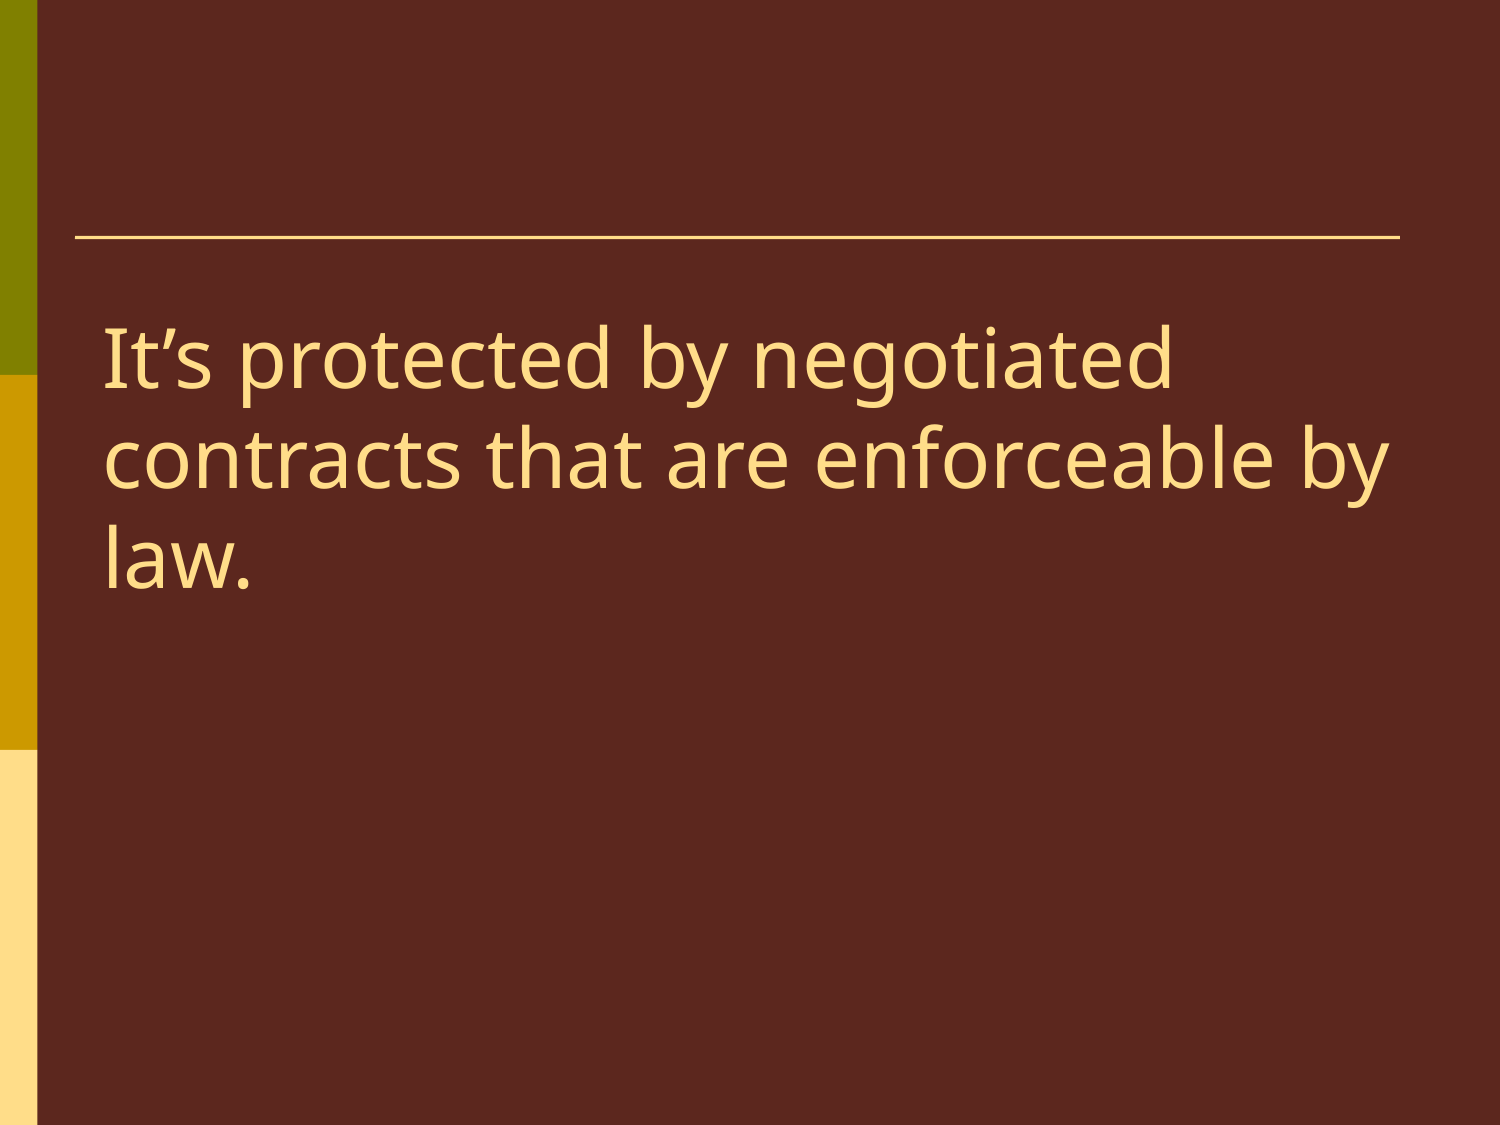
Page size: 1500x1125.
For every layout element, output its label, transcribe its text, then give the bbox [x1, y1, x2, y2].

title It’s protected by negotiated contracts that are enforceable by law. [87, 425, 1438, 613]
